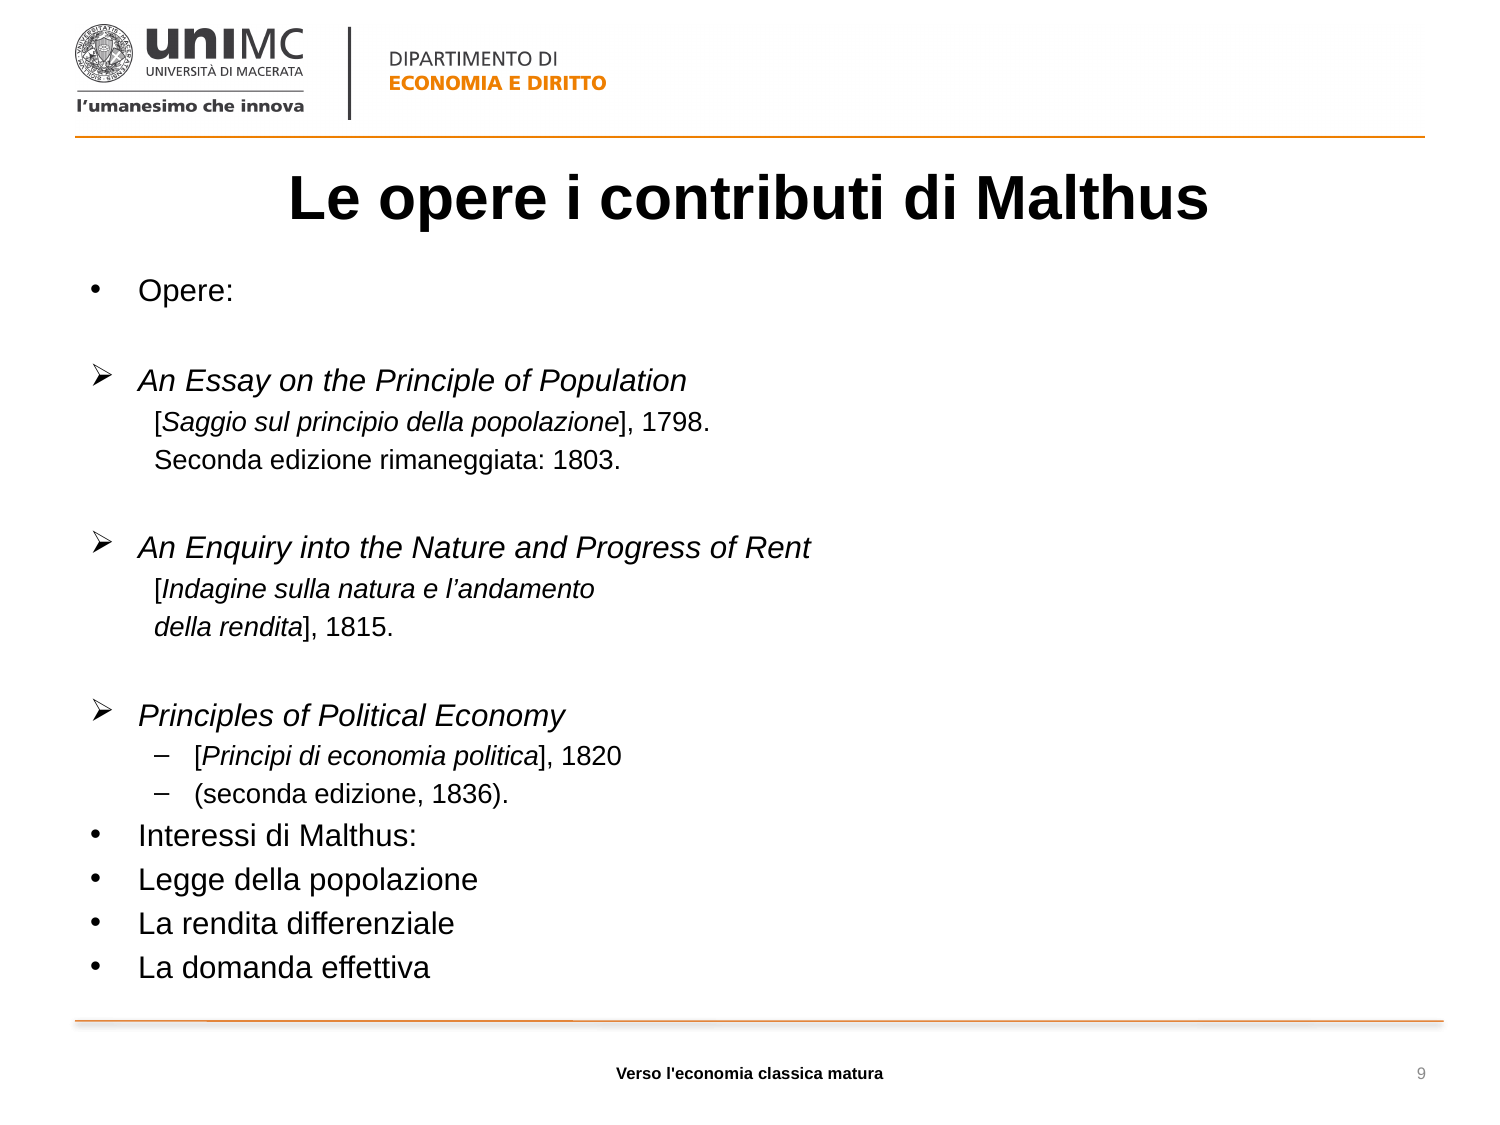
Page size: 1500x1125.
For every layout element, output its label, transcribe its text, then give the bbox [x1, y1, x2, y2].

footer Verso l'economia classica matura [512, 1042, 988, 1103]
list Opere: An Essay on the Principle of Population [Saggio sul principio della popolazione], 1798. Seconda edizione rimaneggiata: 1803. An Enquiry into the Nature and Progress of Rent [Indagine sulla natura e l’andamento della rendita], 1815. Principles of Political Economy [Principi di economia politica], 1820 (seconda edizione, 1836). Interessi di Malthus: Legge della popolazione La rendita differenziale La domanda effettiva [75, 262, 1425, 1005]
picture [75, 24, 1425, 138]
title Le opere i contributi di Malthus [75, 149, 1425, 241]
slide_number 9 [1091, 1042, 1442, 1103]
